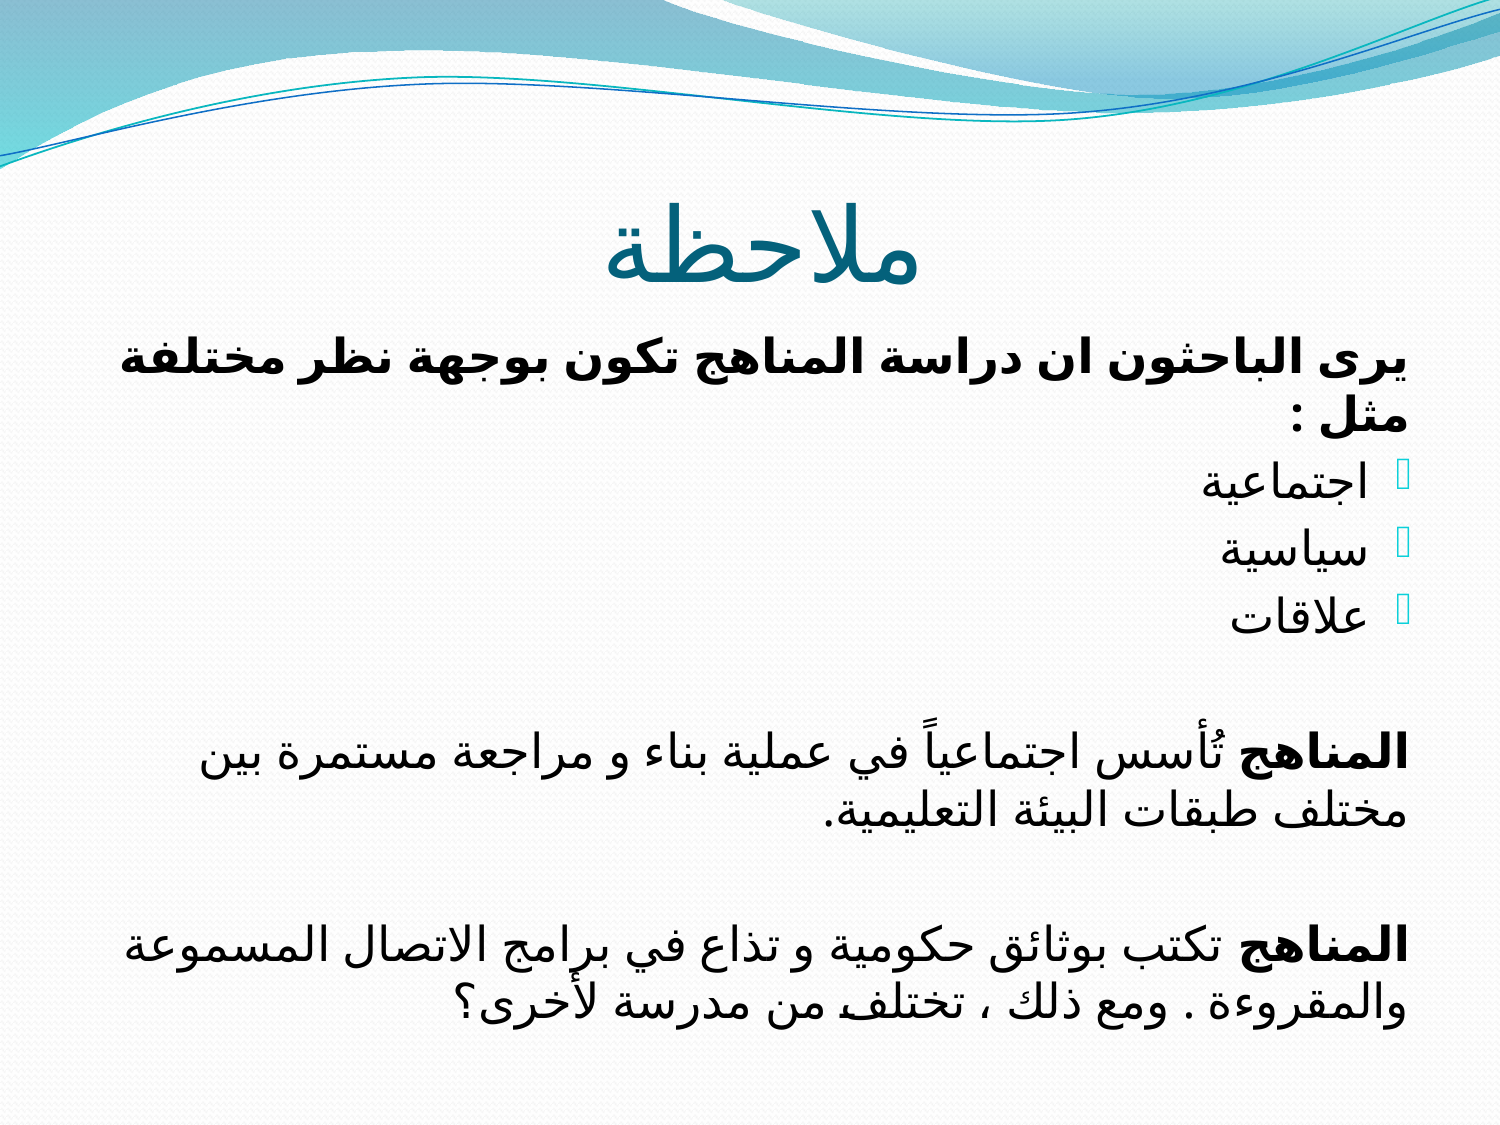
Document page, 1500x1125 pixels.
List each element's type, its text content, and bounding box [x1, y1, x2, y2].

title ملاحظة [75, 115, 1425, 303]
list يرى الباحثون ان دراسة المناهج تكون بوجهة نظر مختلفة مثل : اجتماعية سياسية علاقات المناهج تُأسس اجتماعياً في عملية بناء و مراجعة مستمرة بين مختلف طبقات البيئة التعليمية. المناهج تكتب بوثائق حكومية و تذاع في برامج الاتصال المسموعة والمقروءة . ومع ذلك ، تختلف من مدرسة لأخرى؟ [75, 317, 1425, 1038]
